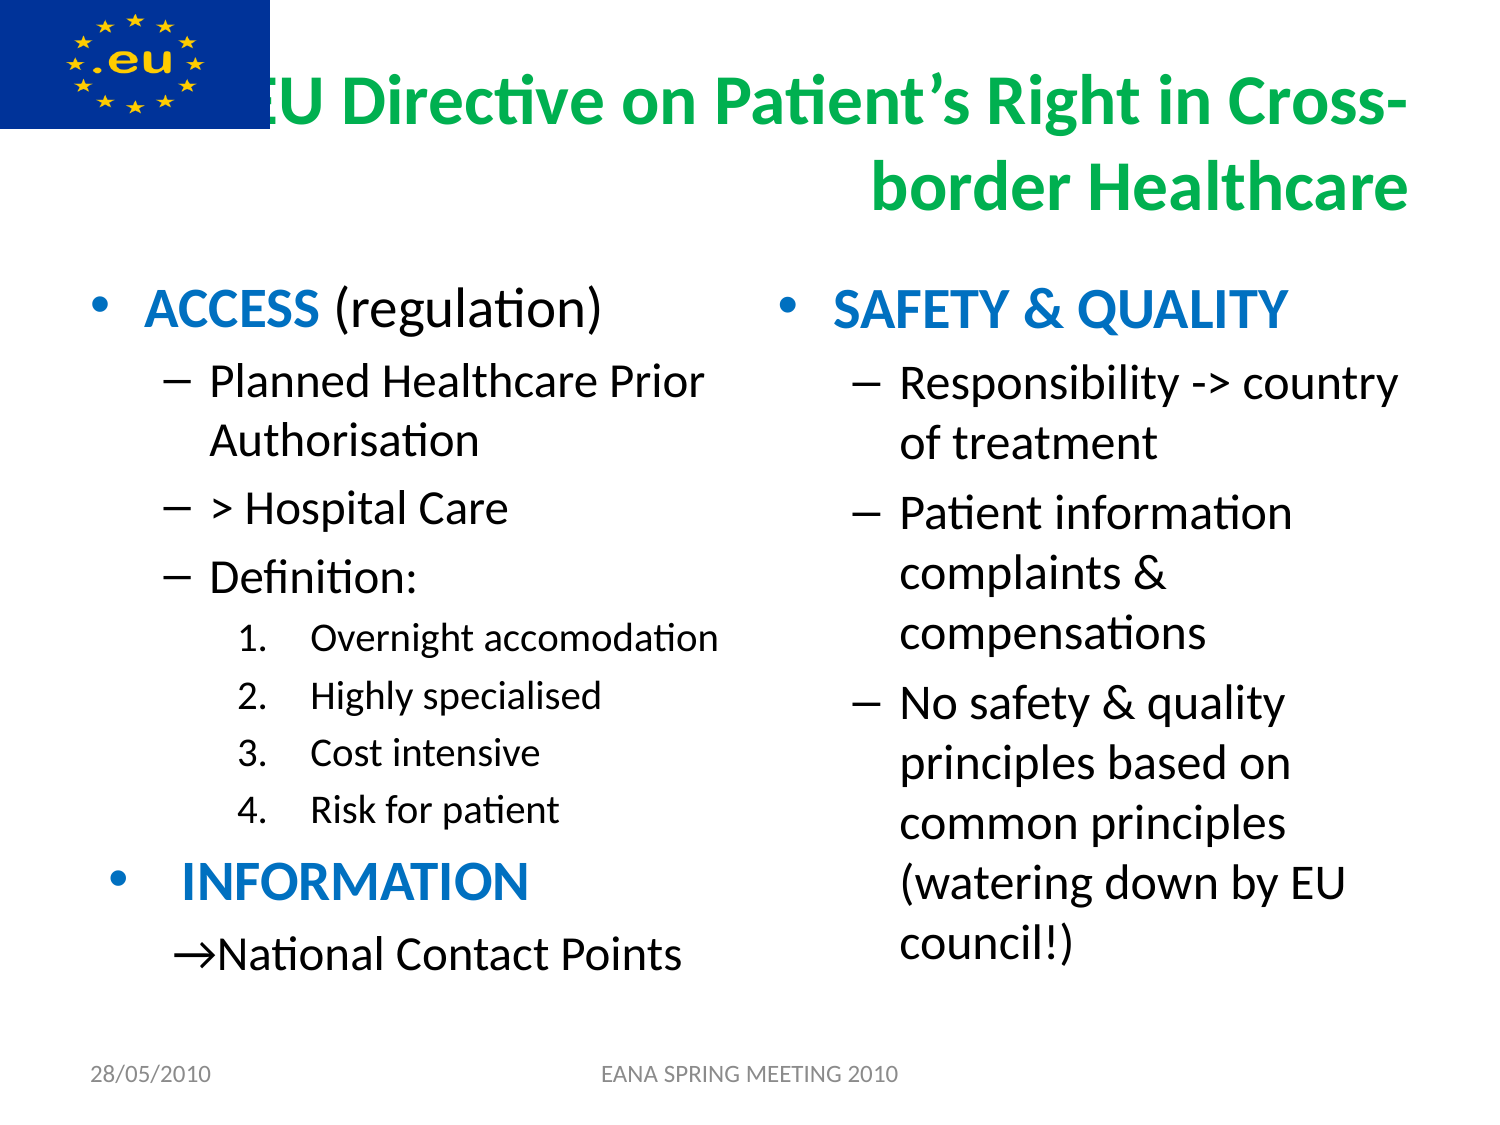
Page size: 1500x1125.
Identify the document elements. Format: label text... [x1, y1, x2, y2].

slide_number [75, 1042, 425, 1103]
list ACCESS (regulation) Planned Healthcare Prior Authorisation > Hospital Care Definition: Overnight accomodation Highly specialised Cost intensive Risk for patient INFORMATION →National Contact Points [75, 262, 738, 1005]
picture [0, 0, 270, 130]
list SAFETY & QUALITY Responsibility -> country of treatment Patient information complaints & compensations No safety & quality principles based on common principles (watering down by EU council!) [762, 262, 1425, 1005]
footer EANA SPRING MEETING 2010 [512, 1042, 988, 1103]
title EU Directive on Patient’s Right in Cross-border Healthcare [75, 45, 1425, 233]
